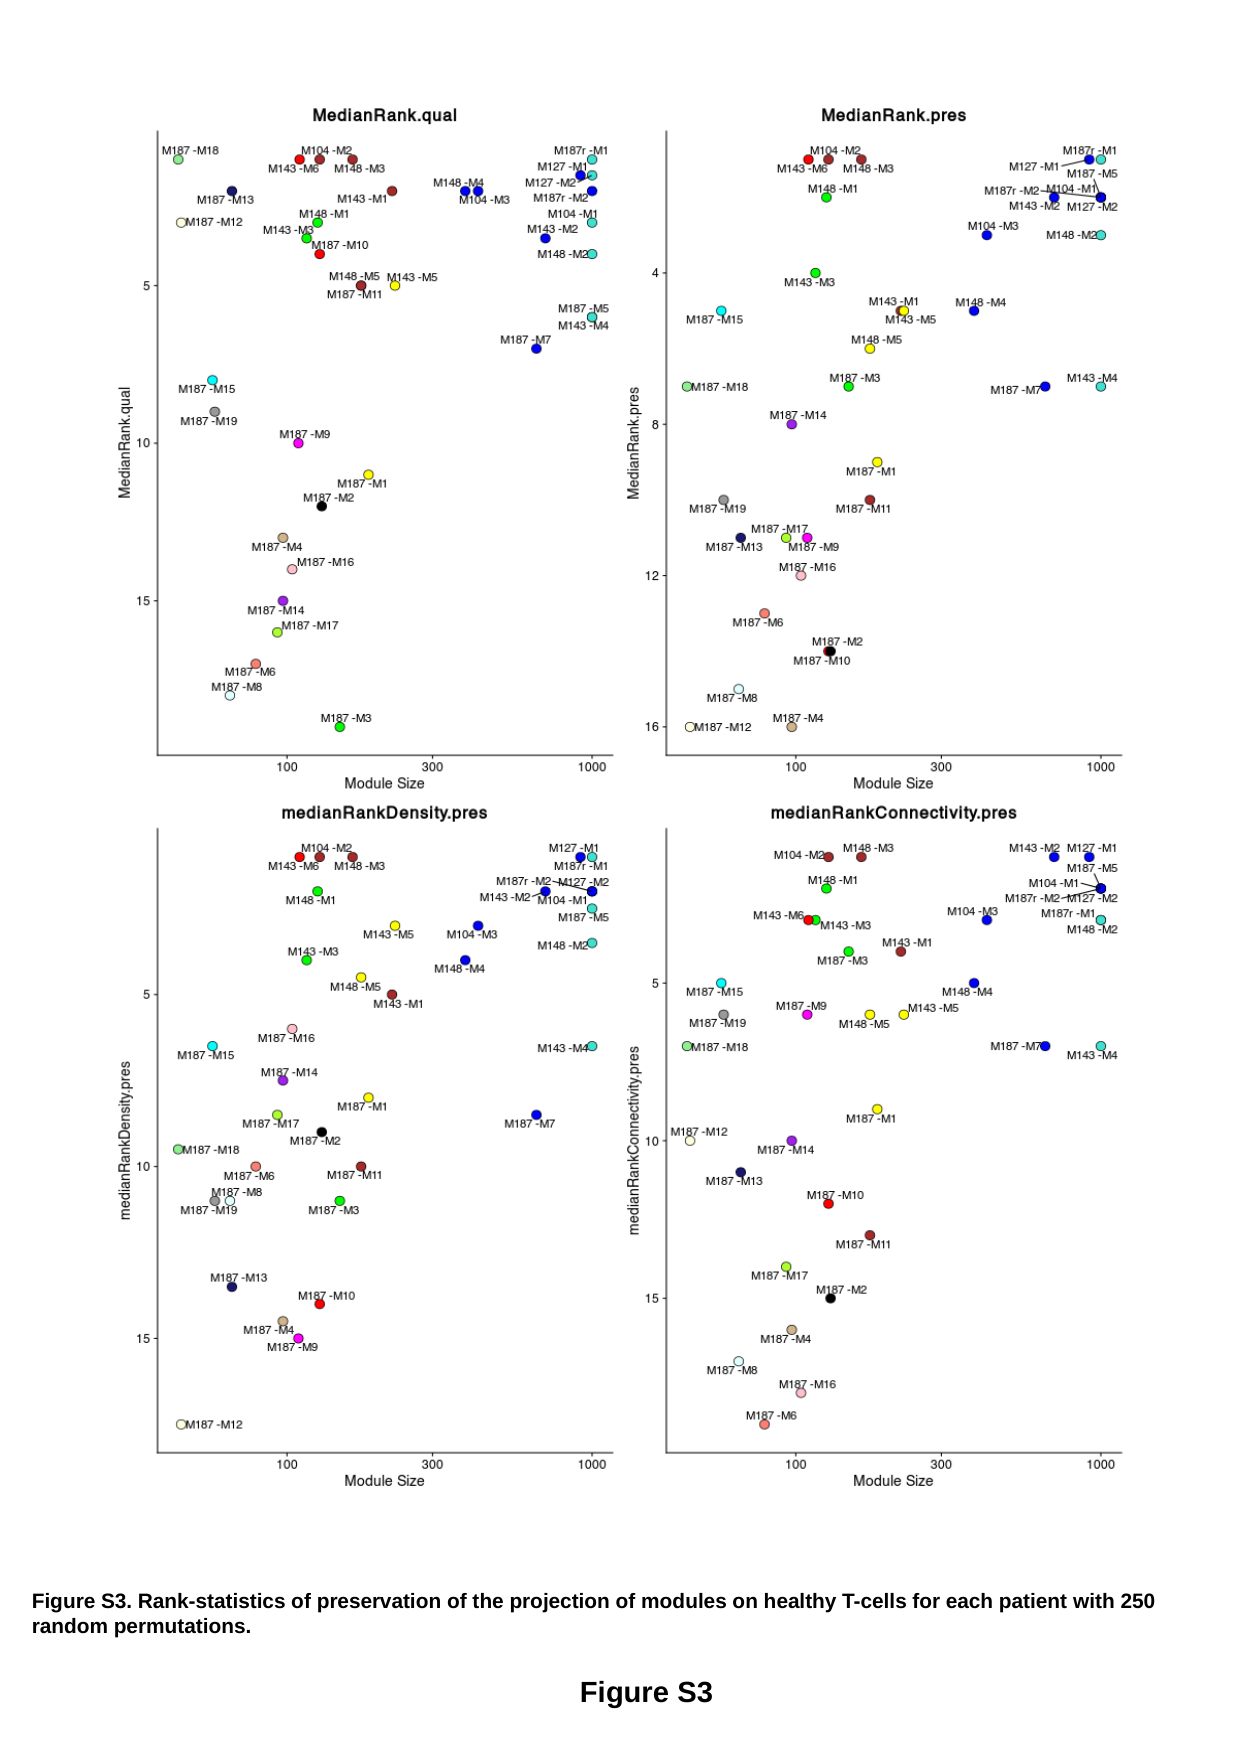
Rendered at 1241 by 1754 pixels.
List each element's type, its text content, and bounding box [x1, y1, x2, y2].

picture [104, 94, 1136, 1503]
text_box Figure S3. Rank-statistics of preservation of the projection of modules on healthy T-cells for each patient with 250 random permutations. [16, 1572, 1224, 1653]
text_box Figure S3 [565, 1658, 734, 1724]
